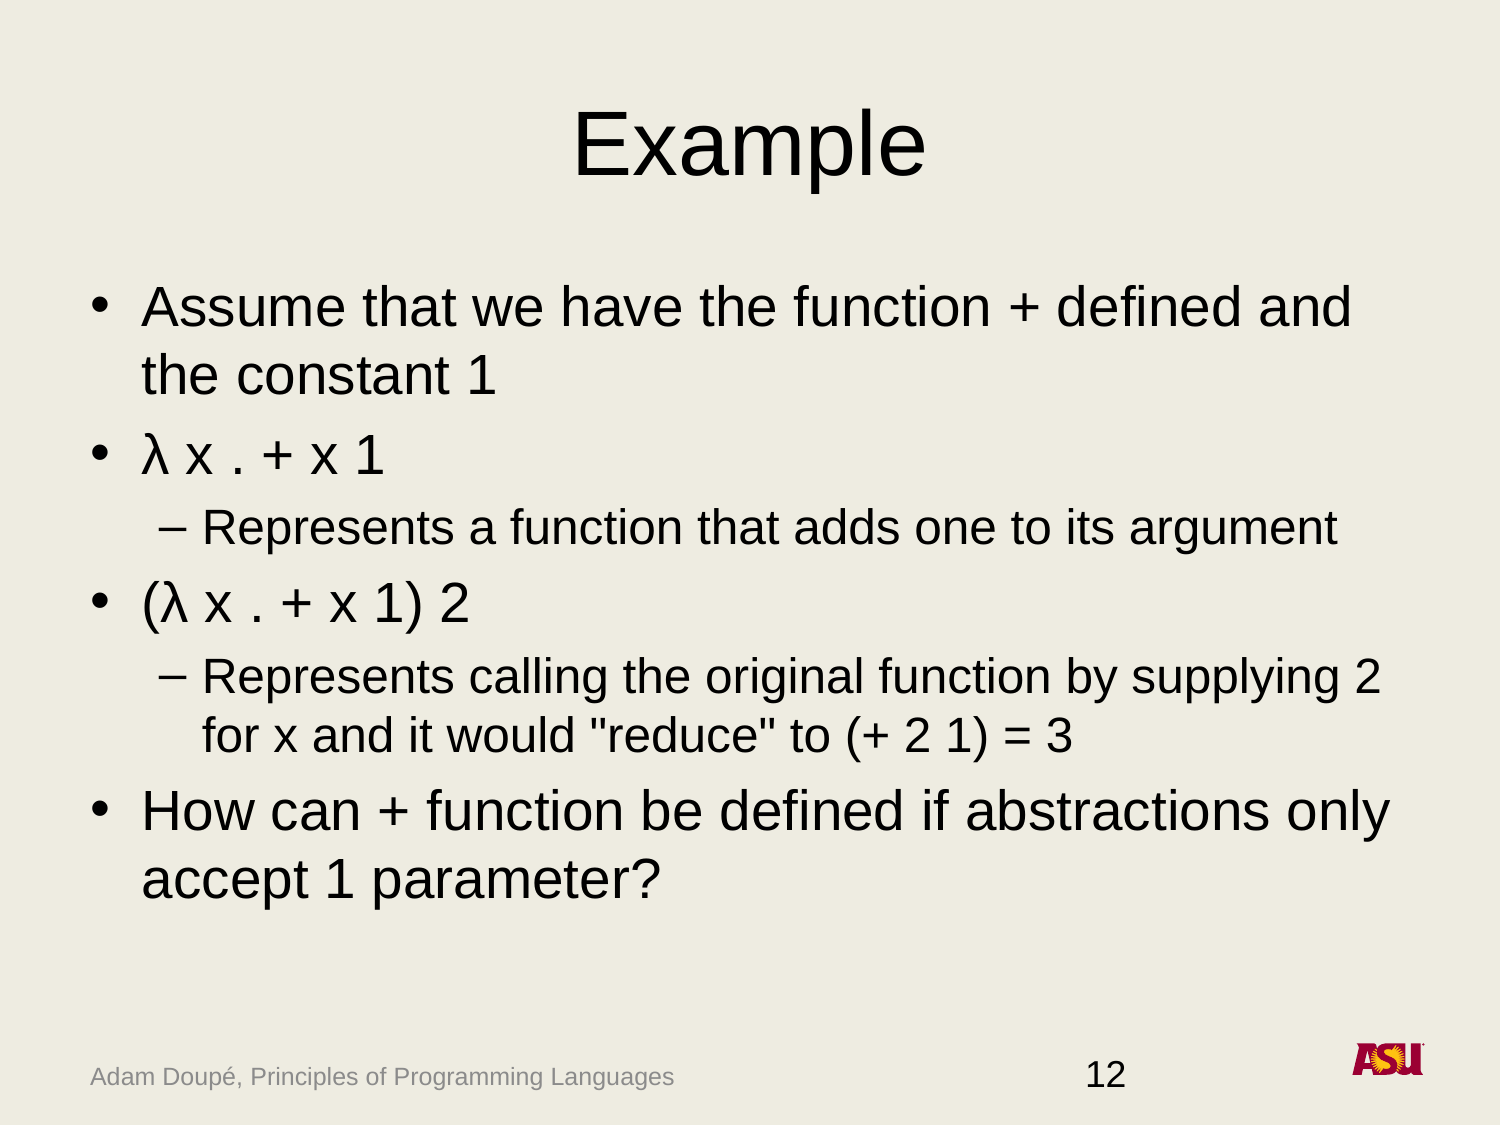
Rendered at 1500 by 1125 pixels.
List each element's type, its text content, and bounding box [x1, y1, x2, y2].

title Example [75, 45, 1425, 233]
list Assume that we have the function + defined and the constant 1 λ x . + x 1 Represents a function that adds one to its argument (λ x . + x 1) 2 Represents calling the original function by supplying 2 for x and it would "reduce" to (+ 2 1) = 3 How can + function be defined if abstractions only accept 1 parameter? [75, 262, 1425, 1005]
slide_number 12 [1070, 1042, 1421, 1103]
